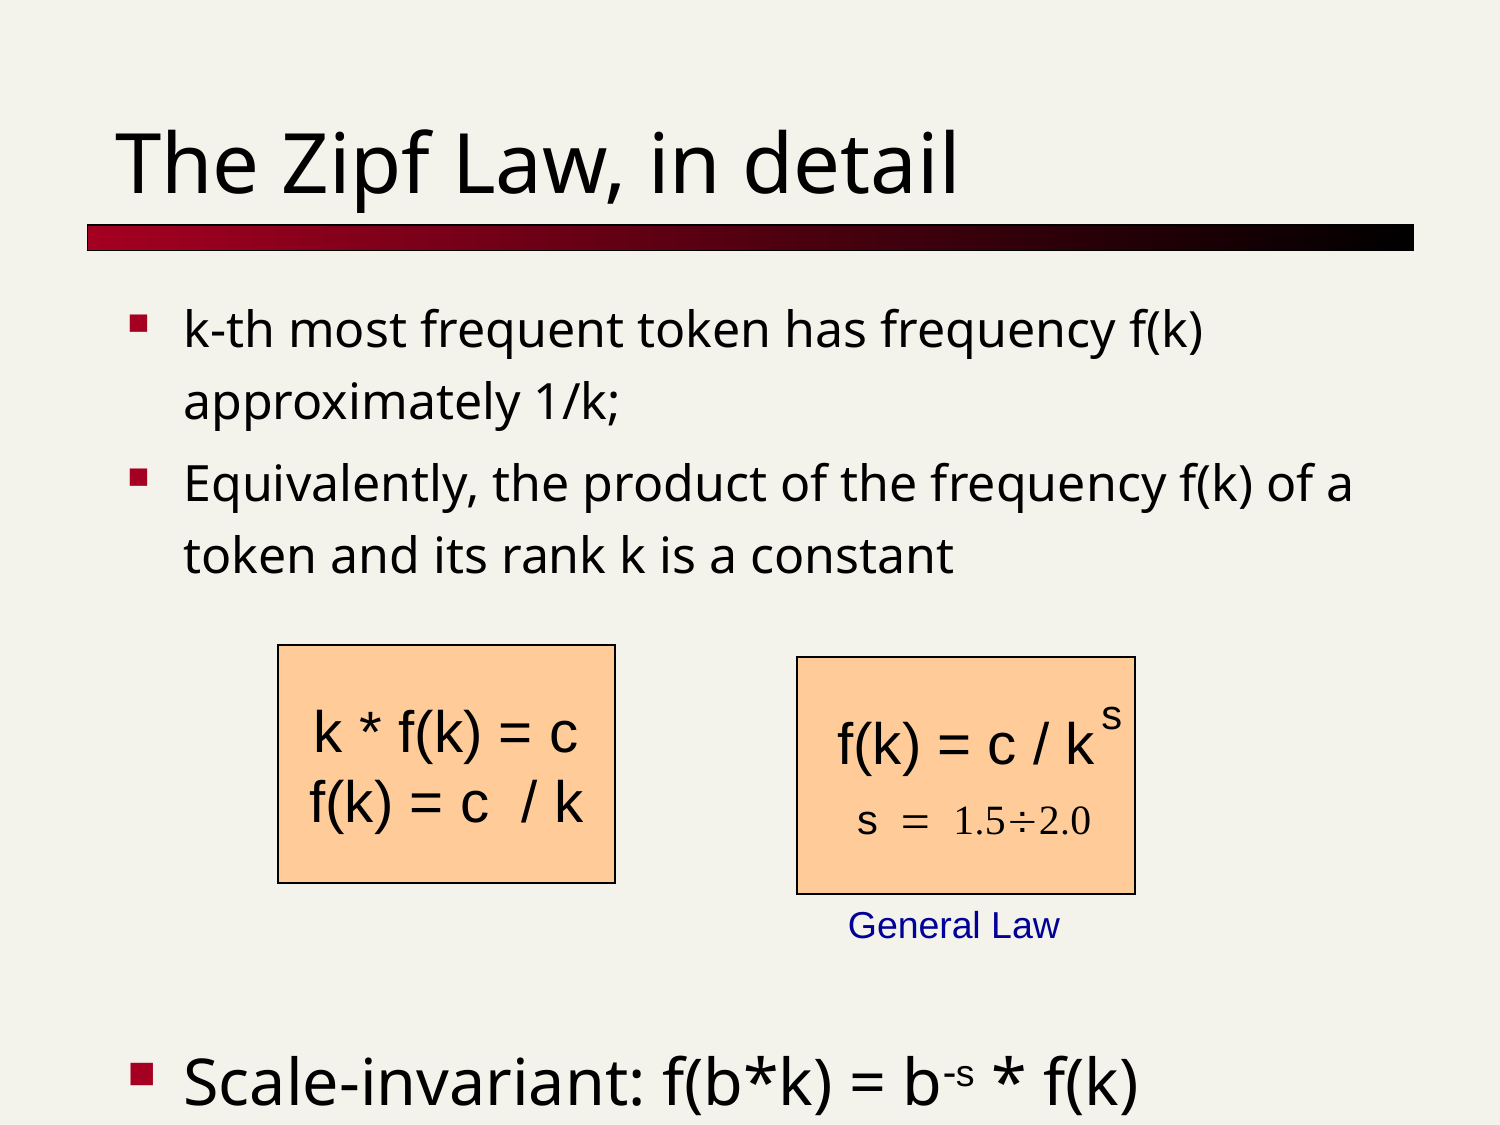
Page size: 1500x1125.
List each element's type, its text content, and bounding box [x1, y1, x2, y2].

text_box k * f(k) = c f(k) = c / k [277, 645, 616, 883]
text_box General Law [833, 902, 1075, 953]
list k-th most frequent token has frequency f(k) approximately 1/k; Equivalently, the product of the frequency f(k) of a token and its rank k is a constant Scale-invariant: f(b*k) = b-s * f(k) [111, 277, 1448, 1125]
title The Zipf Law, in detail [100, 77, 1376, 219]
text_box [797, 656, 1141, 895]
